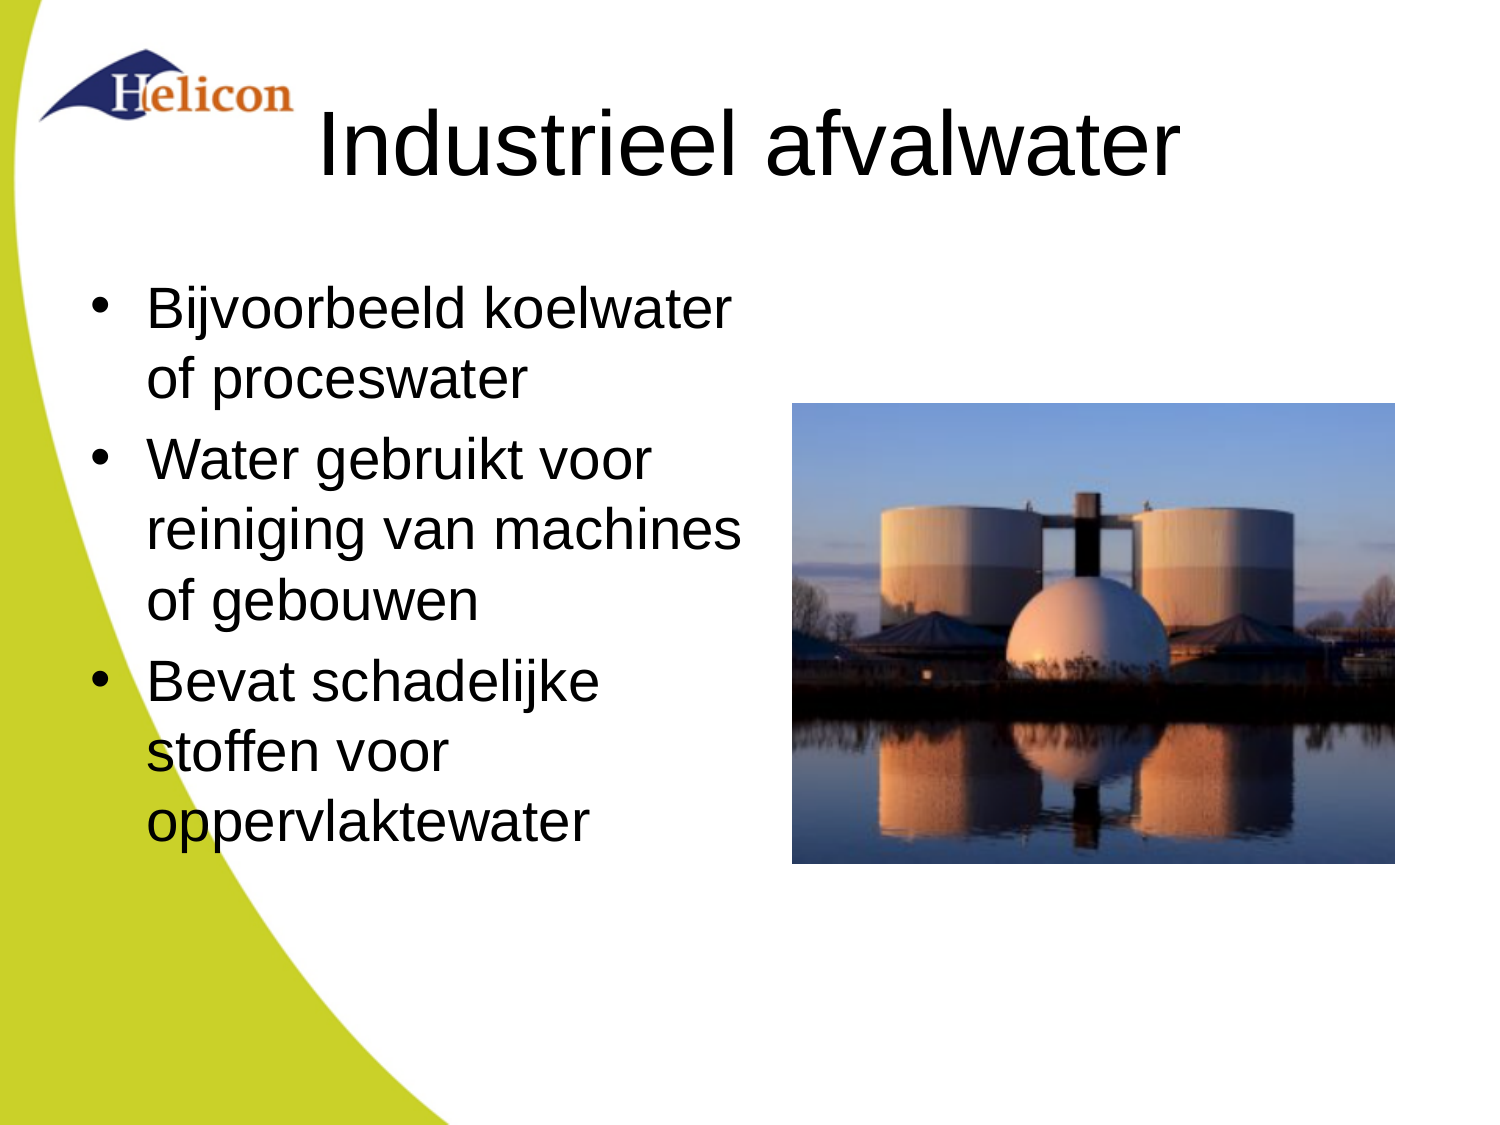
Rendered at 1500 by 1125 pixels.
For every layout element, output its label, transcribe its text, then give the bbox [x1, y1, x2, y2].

picture [0, 0, 1500, 1125]
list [792, 403, 1395, 864]
list Bijvoorbeeld koelwater of proceswater Water gebruikt voor reiniging van machines of gebouwen Bevat schadelijke stoffen voor oppervlaktewater [75, 262, 762, 1005]
title Industrieel afvalwater [75, 45, 1425, 233]
